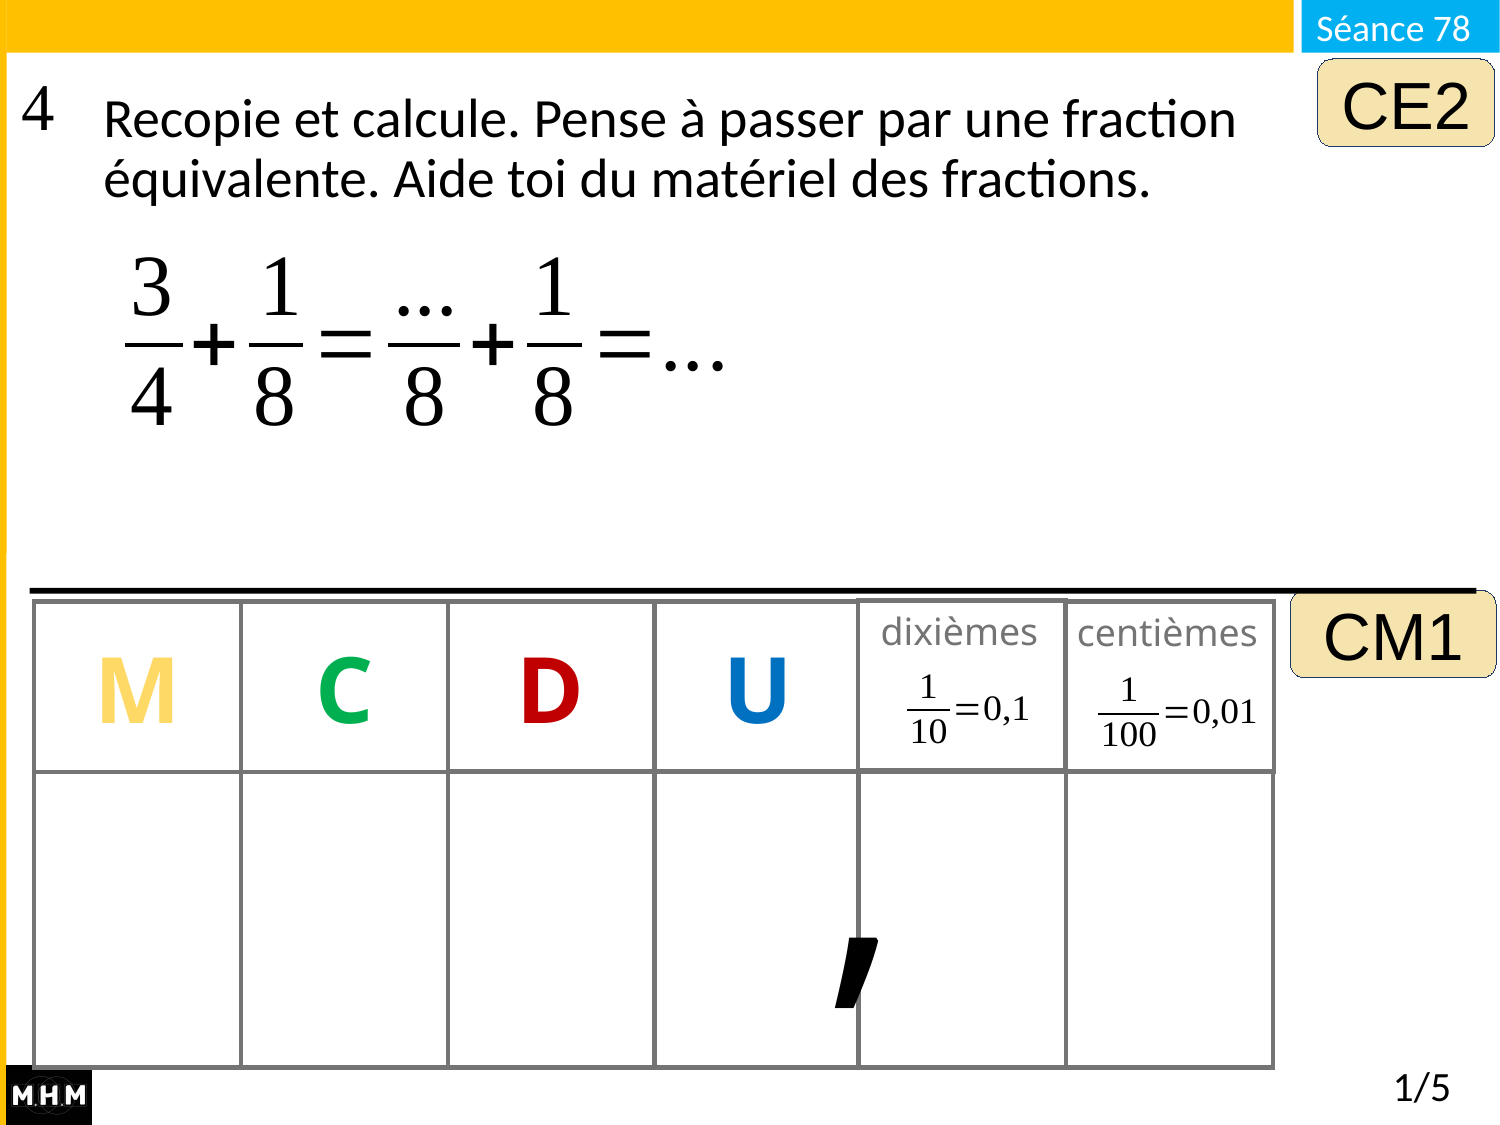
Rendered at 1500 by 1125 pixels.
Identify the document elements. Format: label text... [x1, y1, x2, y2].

picture [6, 1065, 92, 1125]
text_box CE2 [1317, 58, 1495, 147]
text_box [33, 600, 1274, 1068]
text_box 1/5 [1344, 1064, 1500, 1125]
text_box Recopie et calcule. Pense à passer par une fraction équivalente. Aide toi du matériel des fractions. [88, 58, 1274, 240]
text_box CM1 [1290, 590, 1497, 678]
